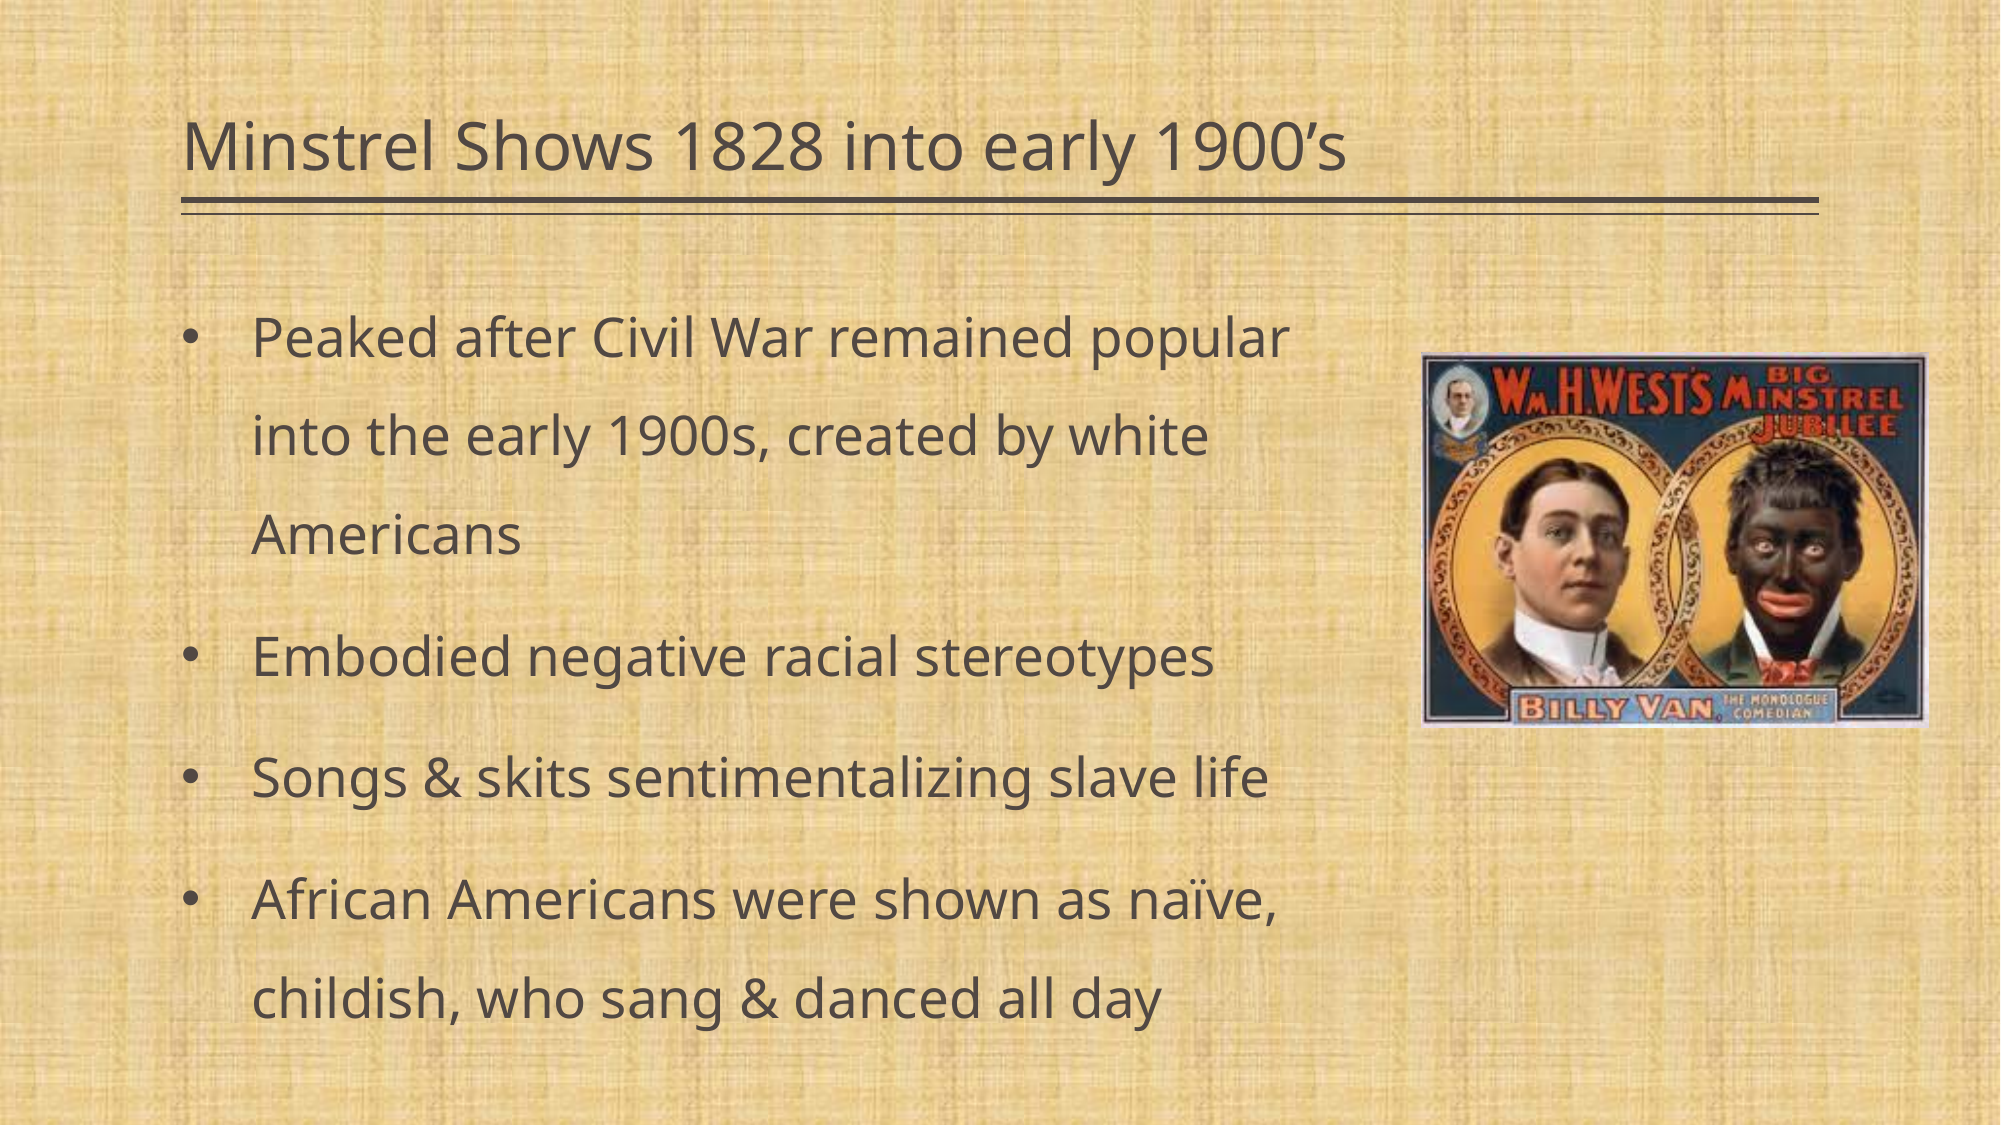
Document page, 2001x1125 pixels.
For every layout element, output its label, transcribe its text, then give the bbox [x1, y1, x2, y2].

title Minstrel Shows 1828 into early 1900’s [181, 12, 1819, 193]
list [1421, 352, 1929, 728]
list Peaked after Civil War remained popular into the early 1900s, created by white Americans Embodied negative racial stereotypes Songs & skits sentimentalizing slave life African Americans were shown as naïve, childish, who sang & danced all day [181, 262, 1400, 1045]
picture [0, 0, 2001, 1125]
